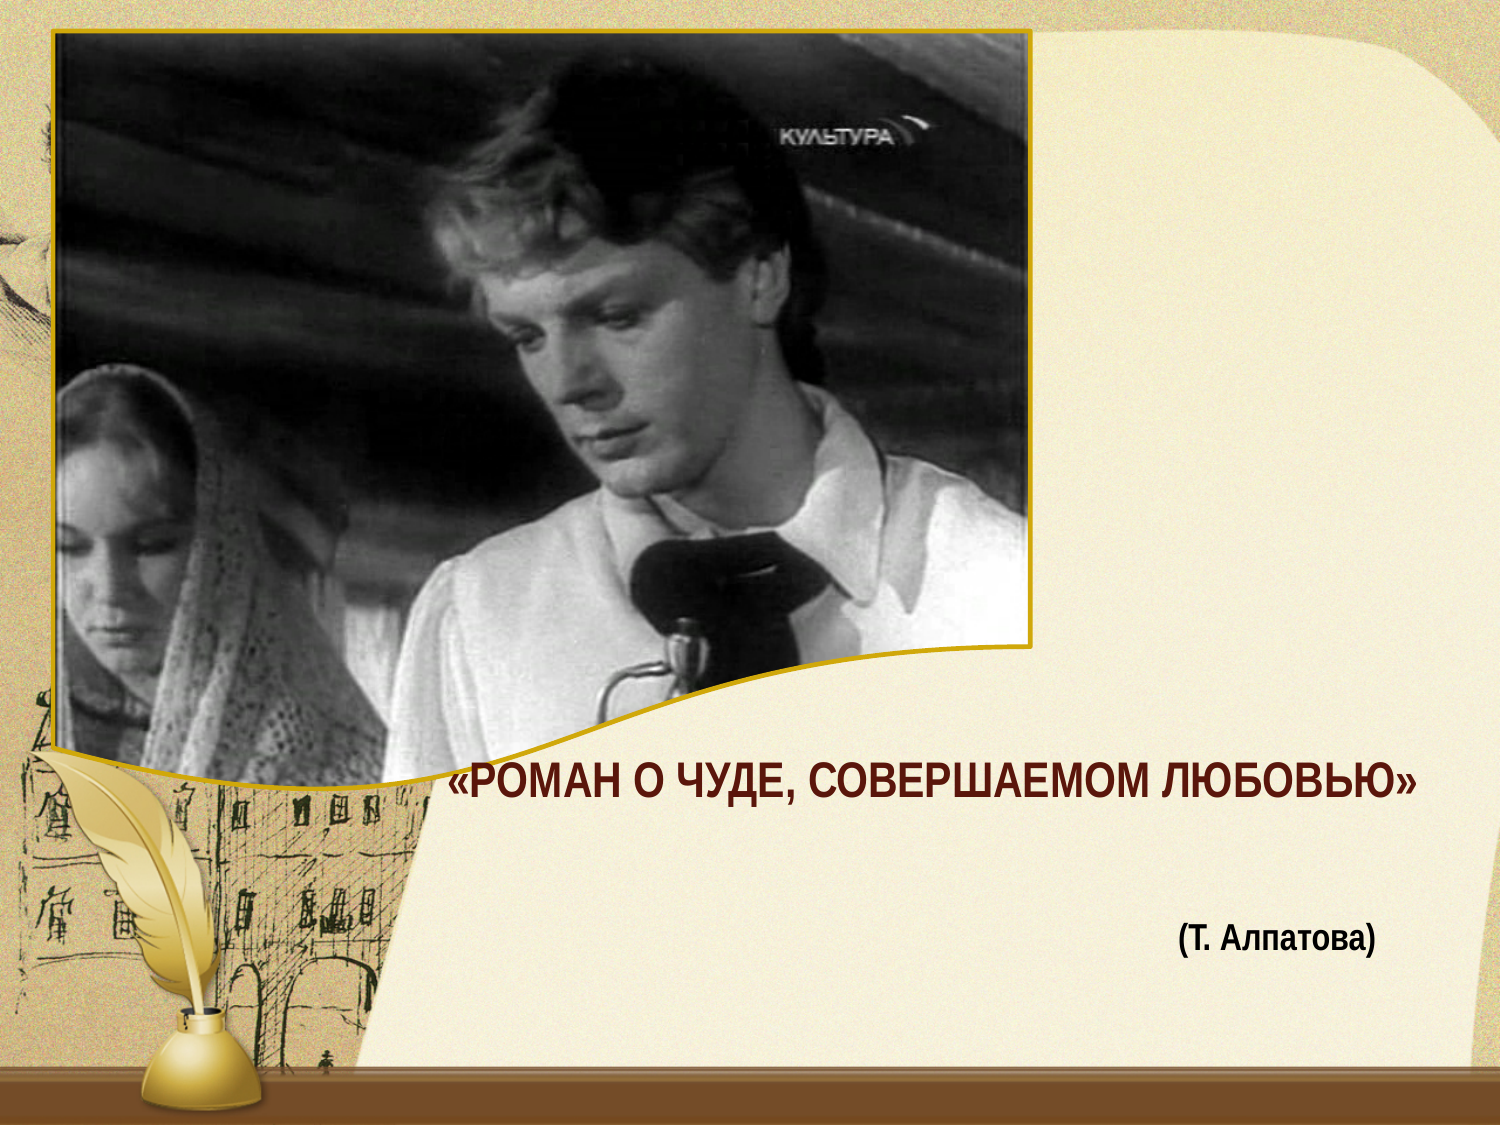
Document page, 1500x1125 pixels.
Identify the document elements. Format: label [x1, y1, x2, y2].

picture [52, 30, 1031, 800]
list [0, 0, 1500, 1125]
